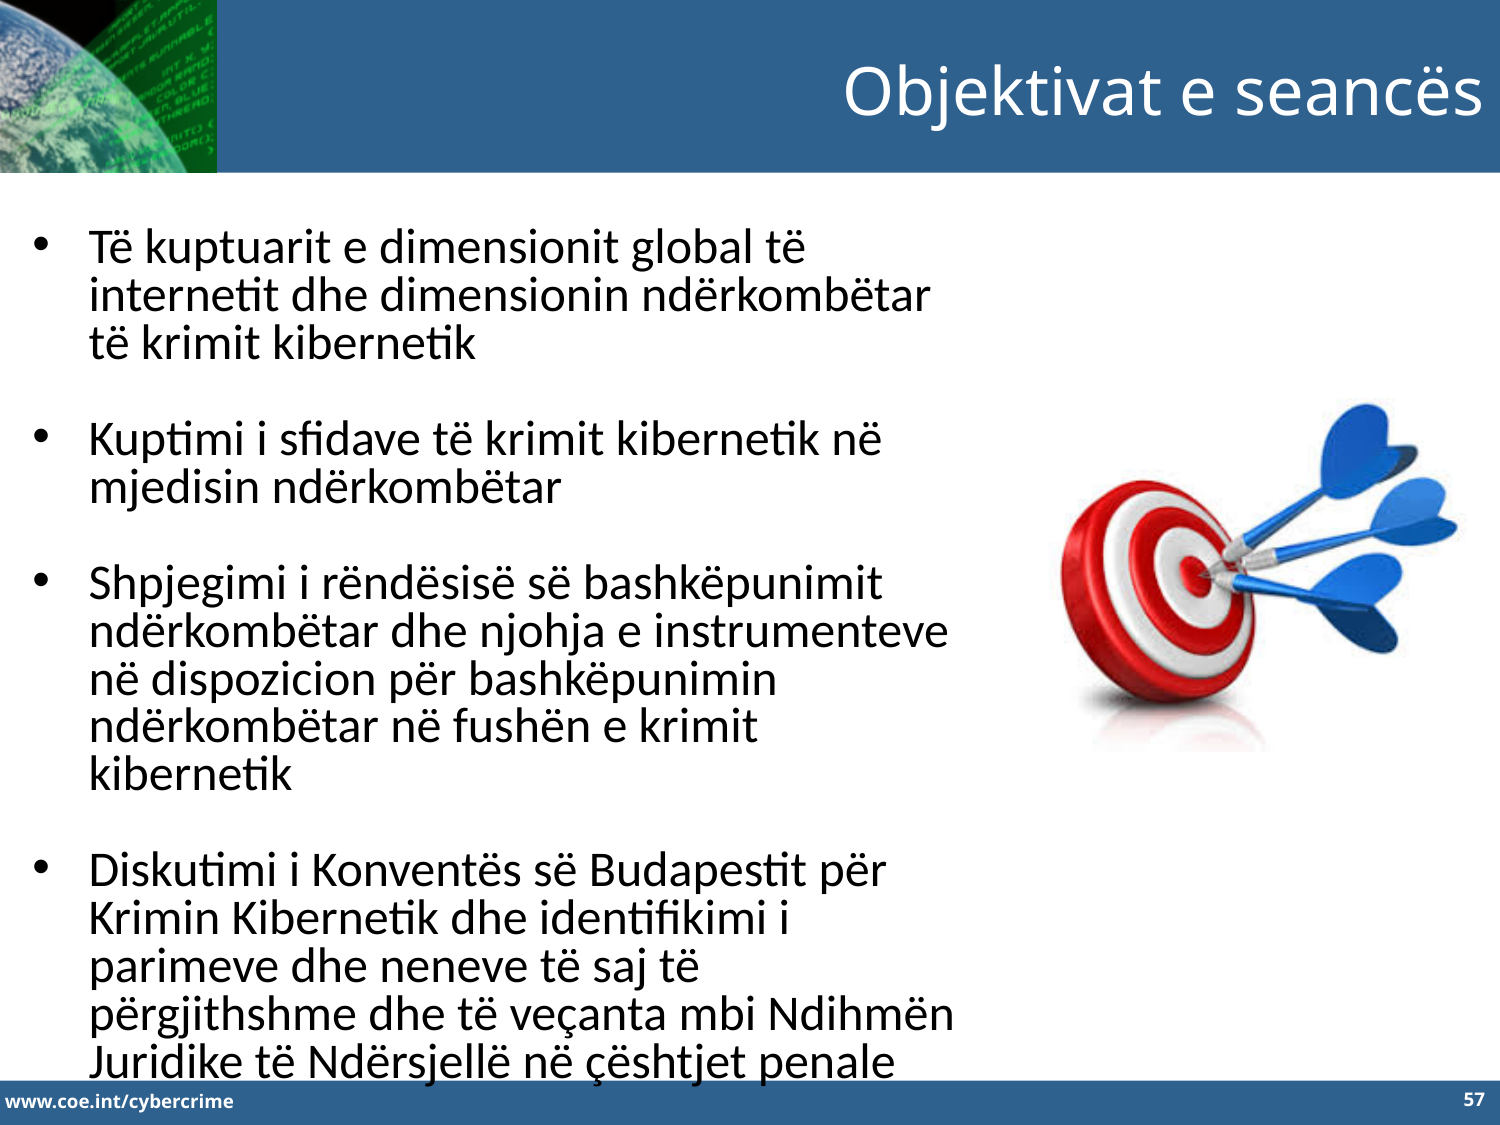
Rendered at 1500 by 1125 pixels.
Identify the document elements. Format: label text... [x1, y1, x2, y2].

picture [0, 1, 217, 173]
slide_number 57 [1162, 1080, 1500, 1125]
text_box Të kuptuarit e dimensionit global të internetit dhe dimensionin ndërkombëtar të krimit kibernetik Kuptimi i sfidave të krimit kibernetik në mjedisin ndërkombëtar Shpjegimi i rëndësisë së bashkëpunimit ndërkombëtar dhe njohja e instrumenteve në dispozicion për bashkëpunimin ndërkombëtar në fushën e krimit kibernetik Diskutimi i Konventës së Budapestit për Krimin Kibernetik dhe identifikimi i parimeve dhe neneve të saj të përgjithshme dhe të veçanta mbi Ndihmën Juridike të Ndërsjellë në çështjet penale [17, 217, 976, 1096]
picture [1021, 398, 1483, 752]
text_box Objektivat e seancës [229, 12, 1500, 166]
